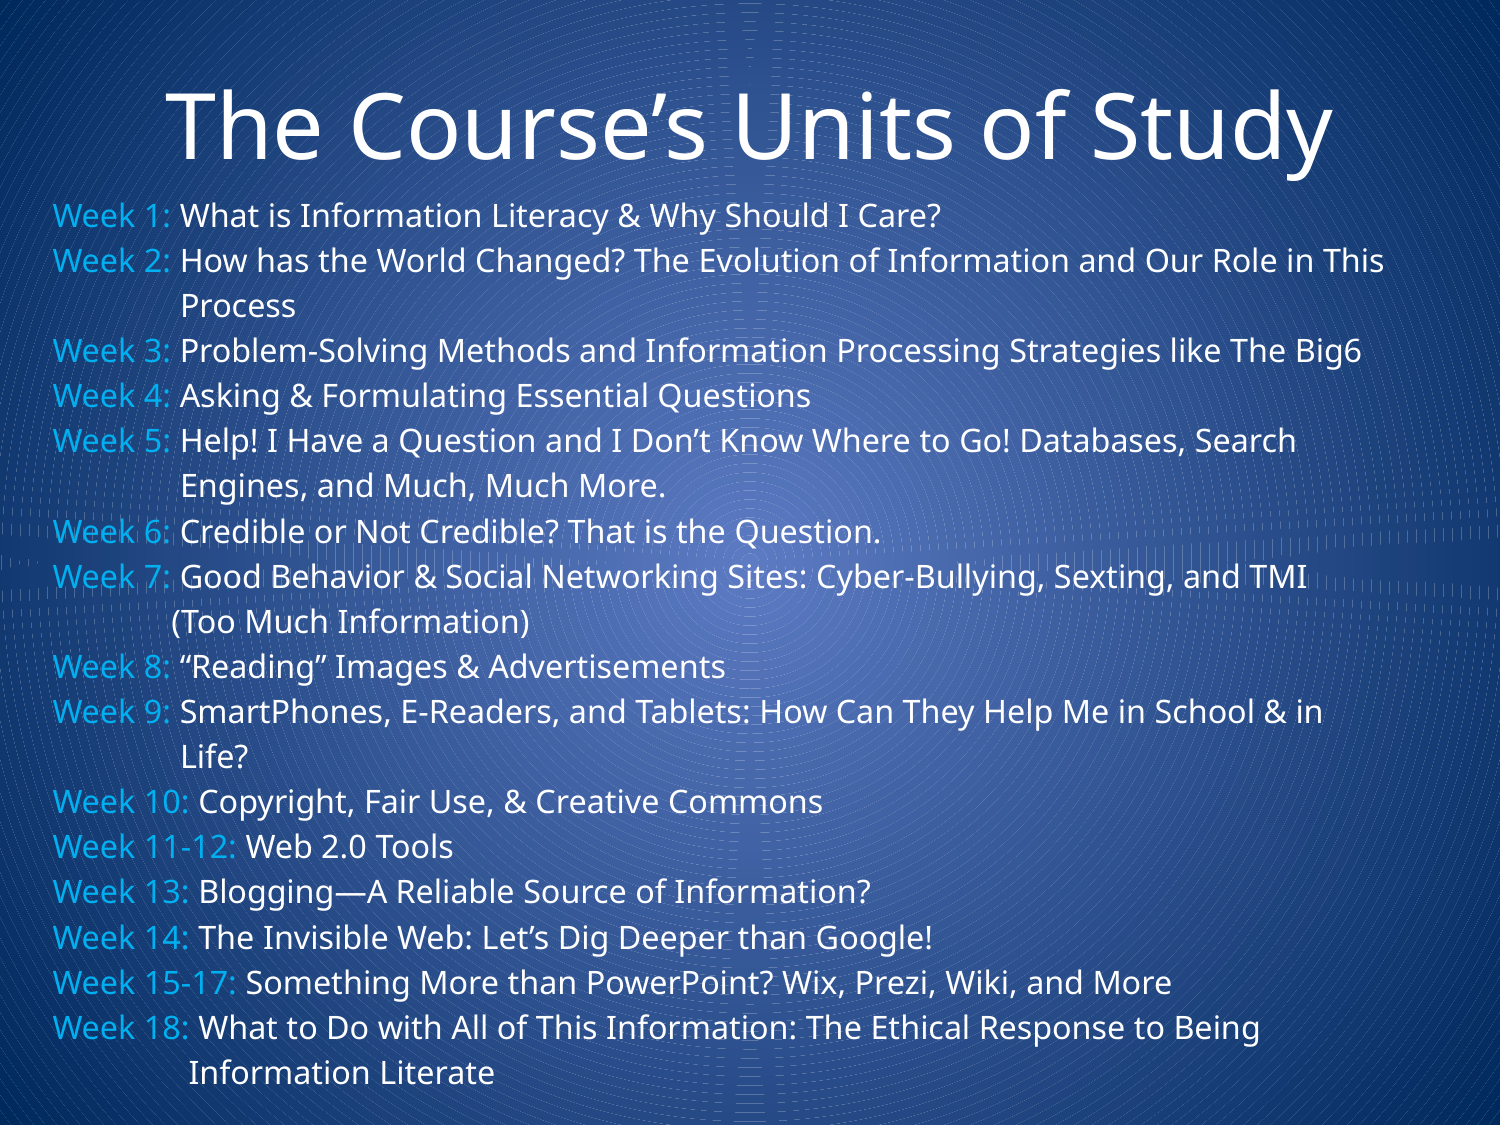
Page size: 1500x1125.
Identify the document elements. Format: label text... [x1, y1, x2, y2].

list Week 1: What is Information Literacy & Why Should I Care? Week 2: How has the World Changed? The Evolution of Information and Our Role in This Process Week 3: Problem-Solving Methods and Information Processing Strategies like The Big6 Week 4: Asking & Formulating Essential Questions Week 5: Help! I Have a Question and I Don’t Know Where to Go! Databases, Search Engines, and Much, Much More. Week 6: Credible or Not Credible? That is the Question. Week 7: Good Behavior & Social Networking Sites: Cyber-Bullying, Sexting, and TMI (Too Much Information) Week 8: “Reading” Images & Advertisements Week 9: SmartPhones, E-Readers, and Tablets: How Can They Help Me in School & in Life? Week 10: Copyright, Fair Use, & Creative Commons Week 11-12: Web 2.0 Tools Week 13: Blogging—A Reliable Source of Information? Week 14: The Invisible Web: Let’s Dig Deeper than Google! Week 15-17: Something More than PowerPoint? Wix, Prezi, Wiki, and More Week 18: What to Do with All of This Information: The Ethical Response to Being Information Literate [37, 187, 1500, 1125]
title The Course’s Units of Study [75, 45, 1425, 187]
